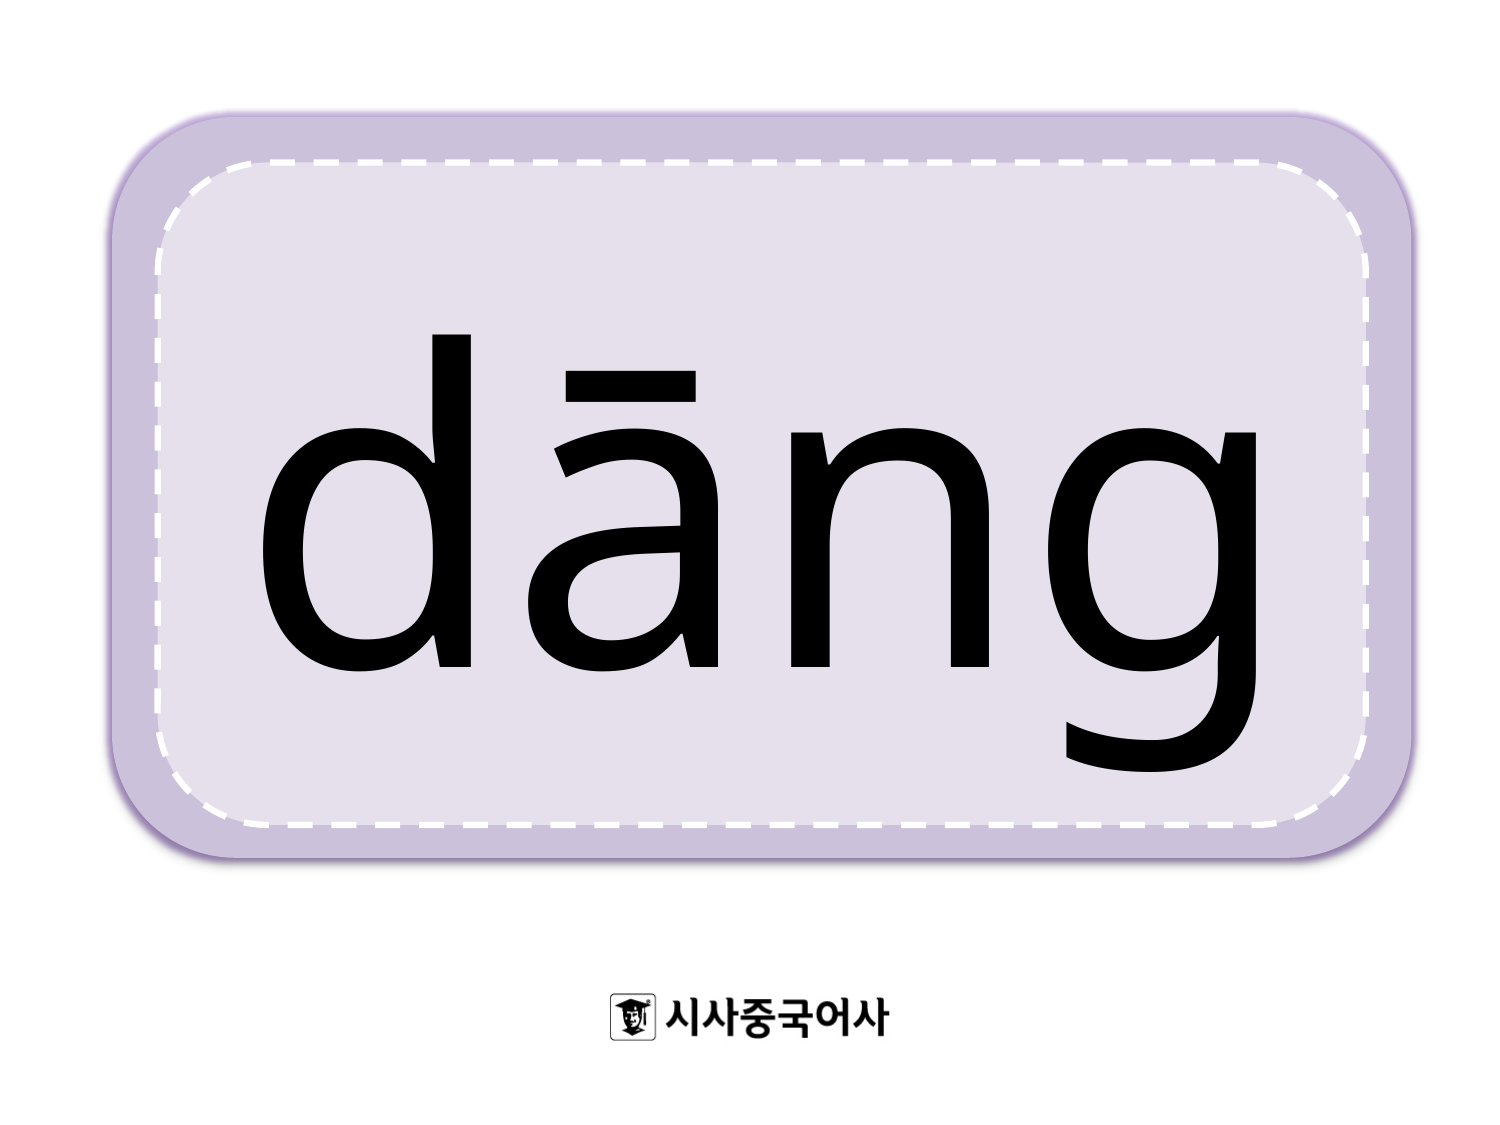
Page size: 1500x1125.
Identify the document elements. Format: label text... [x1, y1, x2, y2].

picture [602, 987, 898, 1047]
text_box dāng [162, 160, 1371, 824]
